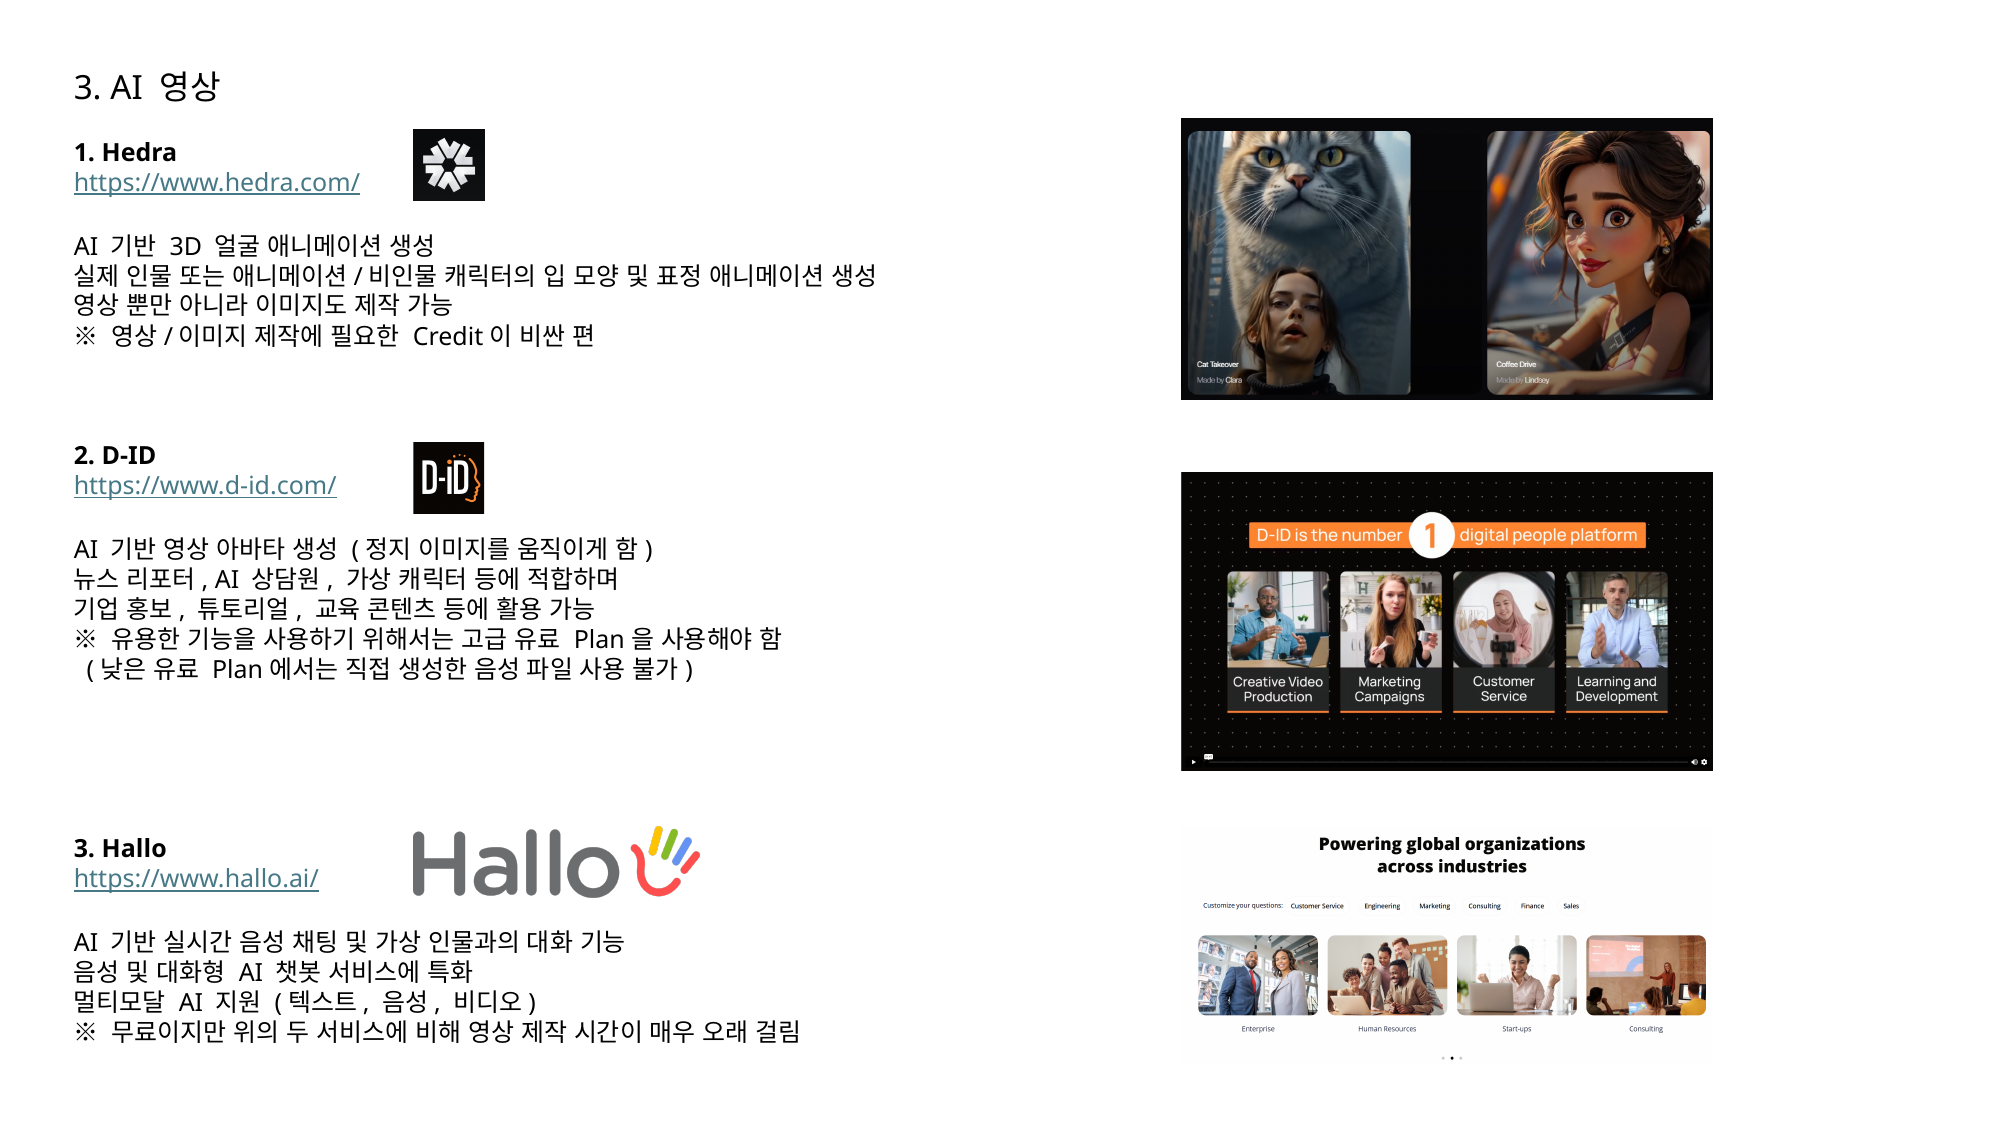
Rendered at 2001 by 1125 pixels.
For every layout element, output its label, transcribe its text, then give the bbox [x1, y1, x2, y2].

picture [1180, 826, 1714, 1065]
text_box 3. AI 영상 1. Hedra https://www.hedra.com/ AI 기반 3D 얼굴 애니메이션 생성 실제 인물 또는 애니메이션/비인물 캐릭터의 입 모양 및 표정 애니메이션 생성 영상 뿐만 아니라 이미지도 제작 가능 ※ 영상/이미지 제작에 필요한 Credit이 비싼 편 2. D-ID https://www.d-id.com/ AI 기반 영상 아바타 생성 (정지 이미지를 움직이게 함) 뉴스 리포터, AI 상담원, 가상 캐릭터 등에 적합하며 기업 홍보, 튜토리얼, 교육 콘텐츠 등에 활용 가능 ※ 유용한 기능을 사용하기 위해서는 고급 유료 Plan을 사용해야 함 (낮은 유료 Plan에서는 직접 생성한 음성 파일 사용 불가) 3. Hallo https://www.hallo.ai/ AI 기반 실시간 음성 채팅 및 가상 인물과의 대화 기능 음성 및 대화형 AI 챗봇 서비스에 특화 멀티모달 AI 지원 (텍스트, 음성, 비디오) ※ 무료이지만 위의 두 서비스에 비해 영상 제작 시간이 매우 오래 걸림 [58, 58, 1920, 1055]
picture [412, 129, 485, 202]
picture [412, 442, 485, 515]
picture [1180, 471, 1714, 772]
picture [412, 826, 701, 899]
picture [1180, 117, 1714, 401]
